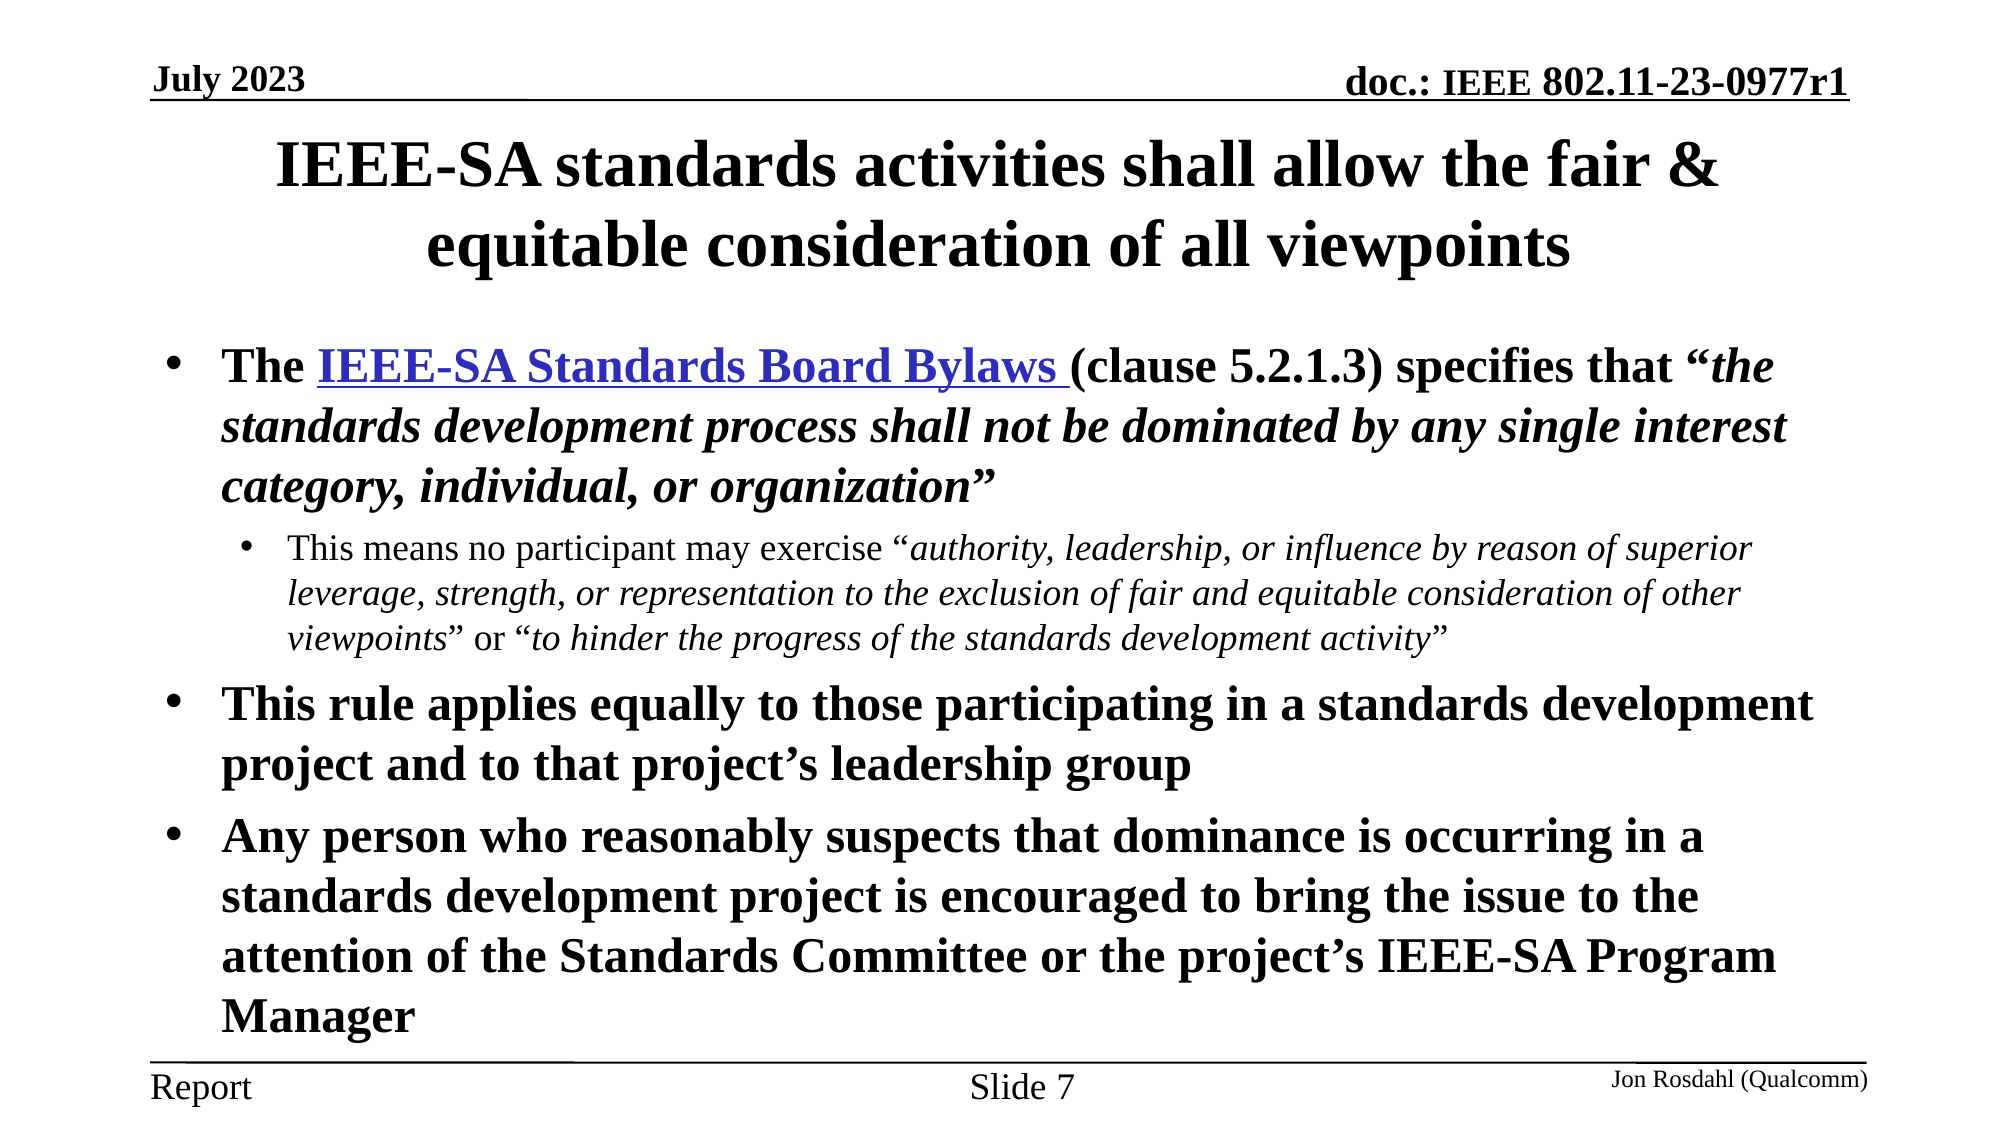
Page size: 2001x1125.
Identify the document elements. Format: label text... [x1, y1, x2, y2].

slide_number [152, 54, 563, 100]
title IEEE-SA standards activities shall allow the fair & equitable consideration of all viewpoints [149, 112, 1850, 288]
slide_number Slide 7 [950, 1061, 1095, 1125]
list The IEEE-SA Standards Board Bylaws (clause 5.2.1.3) specifies that “the standards development process shall not be dominated by any single interest category, individual, or organization” This means no participant may exercise “authority, leadership, or influence by reason of superior leverage, strength, or representation to the exclusion of fair and equitable consideration of other viewpoints” or “to hinder the progress of the standards development activity” This rule applies equally to those participating in a standards development project and to that project’s leadership group Any person who reasonably suspects that dominance is occurring in a standards development project is encouraged to bring the issue to the attention of the Standards Committee or the project’s IEEE-SA Program Manager [149, 324, 1850, 1000]
footer Jon Rosdahl (Qualcomm) [1171, 1061, 1869, 1093]
